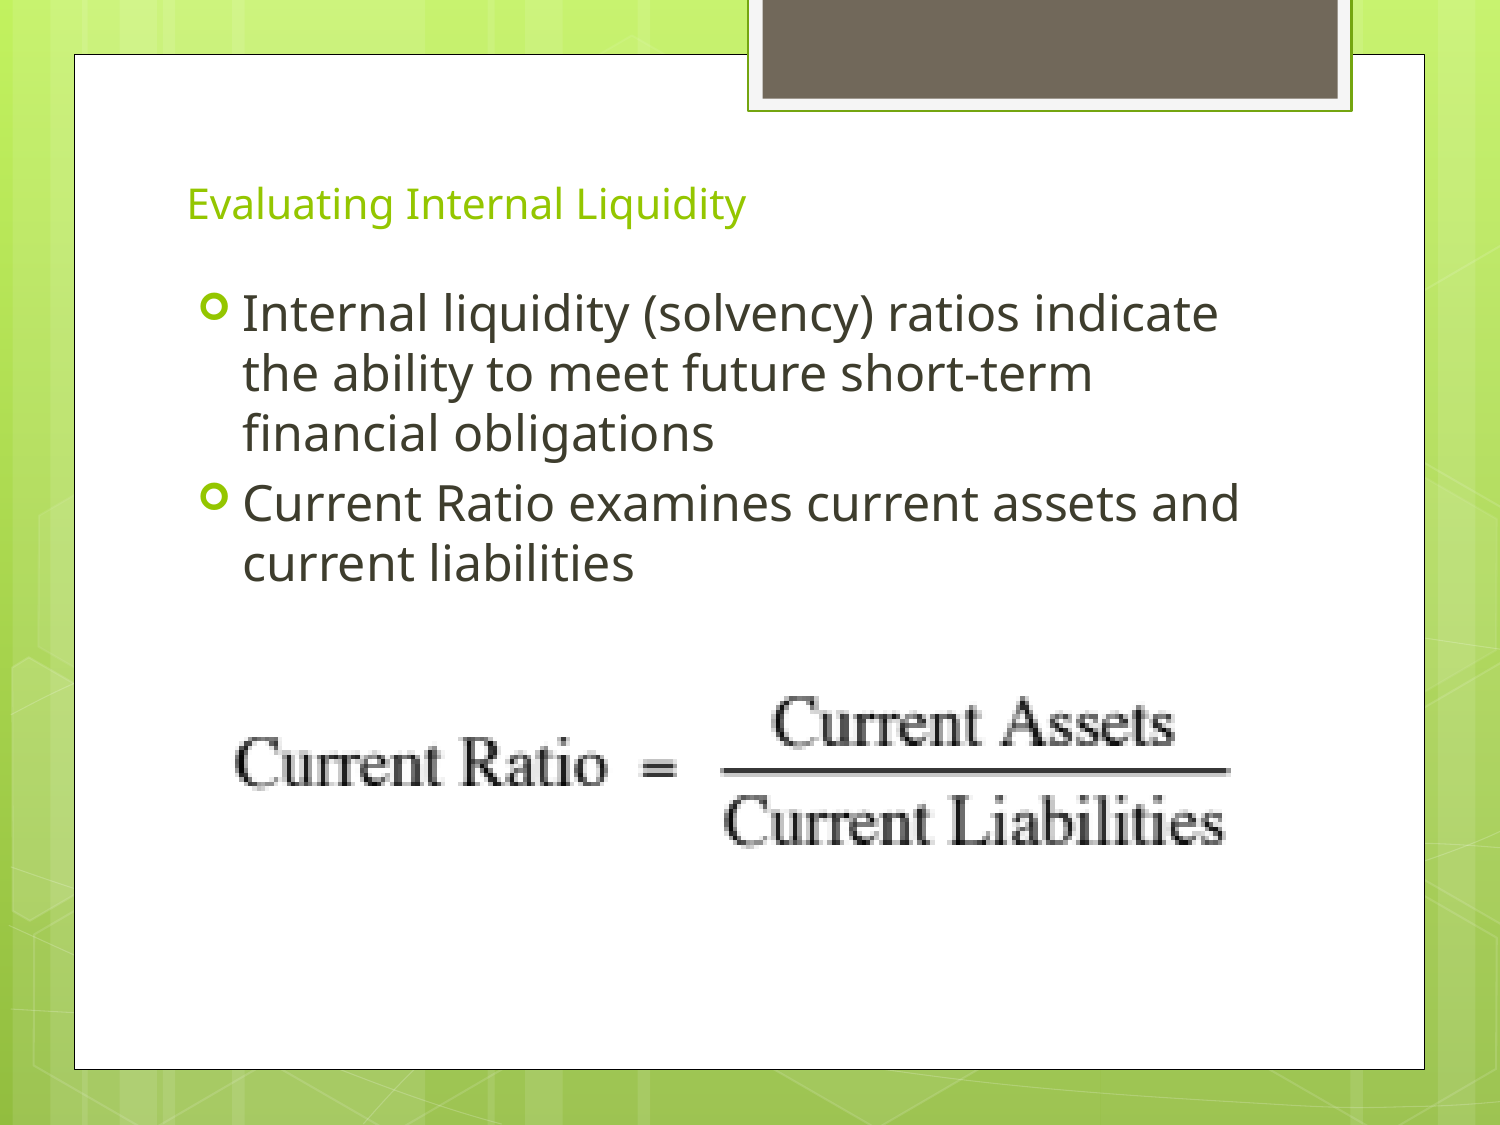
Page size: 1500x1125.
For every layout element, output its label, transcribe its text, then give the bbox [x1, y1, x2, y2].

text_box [227, 674, 1236, 851]
list Internal liquidity (solvency) ratios indicate the ability to meet future short-term financial obligations Current Ratio examines current assets and current liabilities [171, 273, 1283, 957]
title Evaluating Internal Liquidity [171, 168, 1324, 236]
